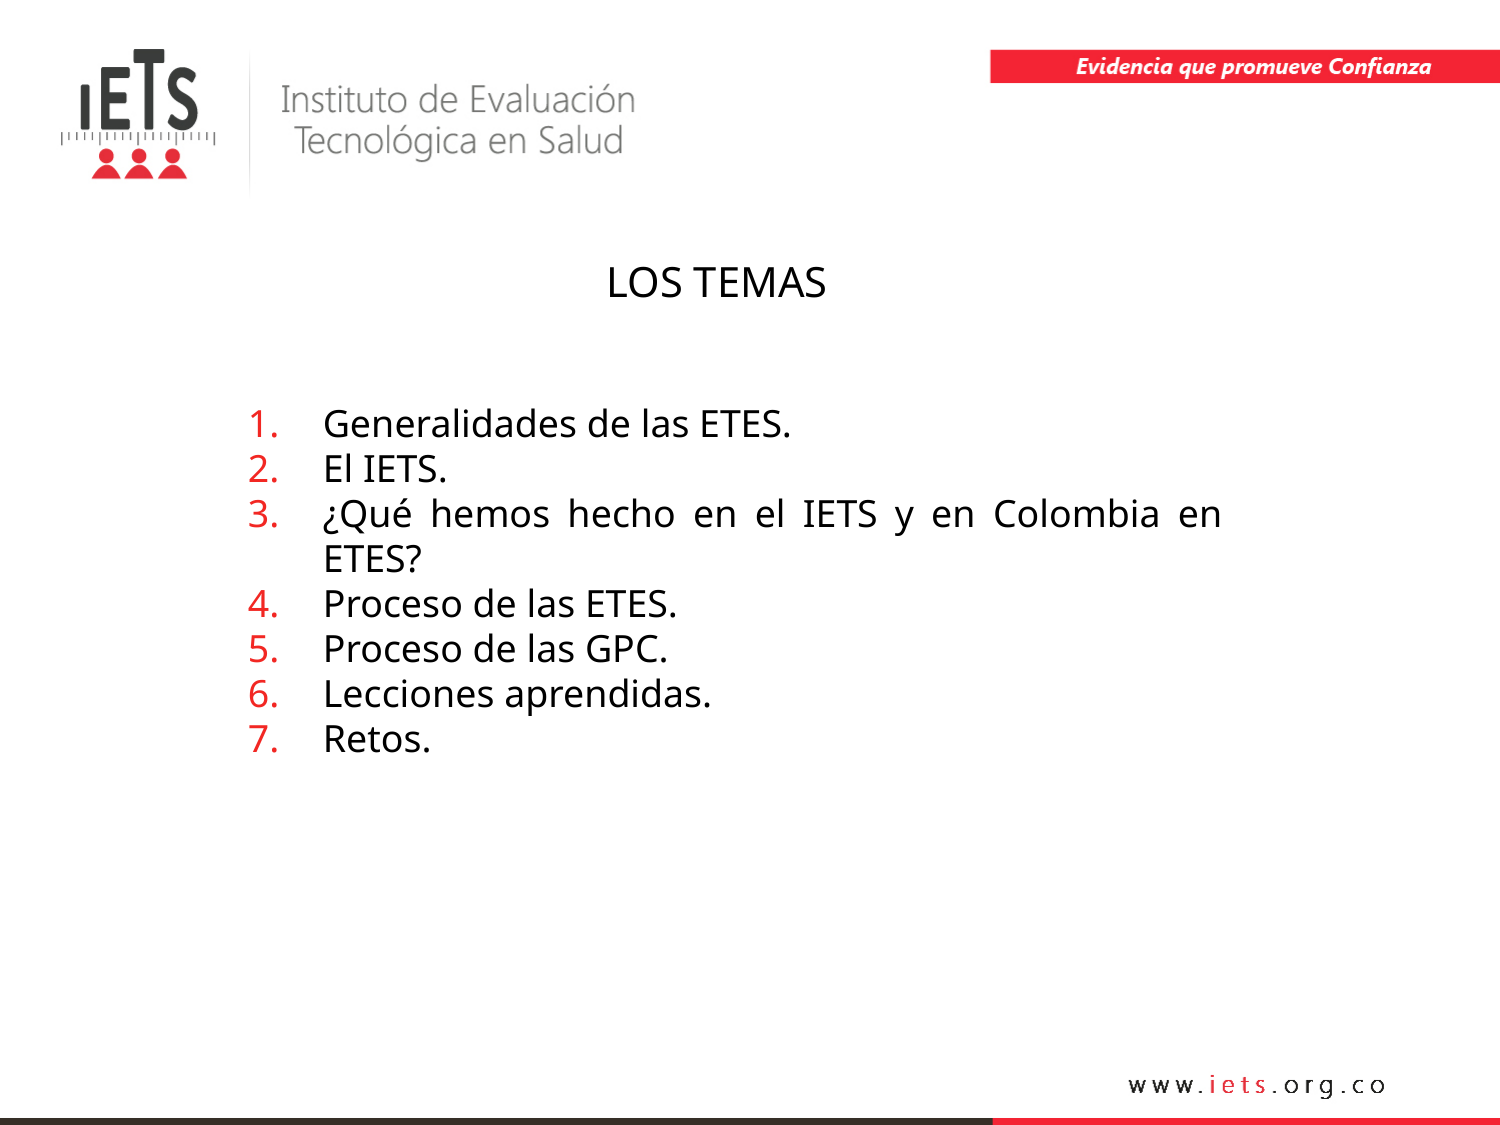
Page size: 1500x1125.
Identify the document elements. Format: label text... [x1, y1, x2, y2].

text_box LOS TEMAS [592, 248, 843, 314]
text_box Generalidades de las ETES. El IETS. ¿Qué hemos hecho en el IETS y en Colombia en ETES? Proceso de las ETES. Proceso de las GPC. Lecciones aprendidas. Retos. [233, 392, 1238, 767]
picture [0, 0, 1500, 1125]
